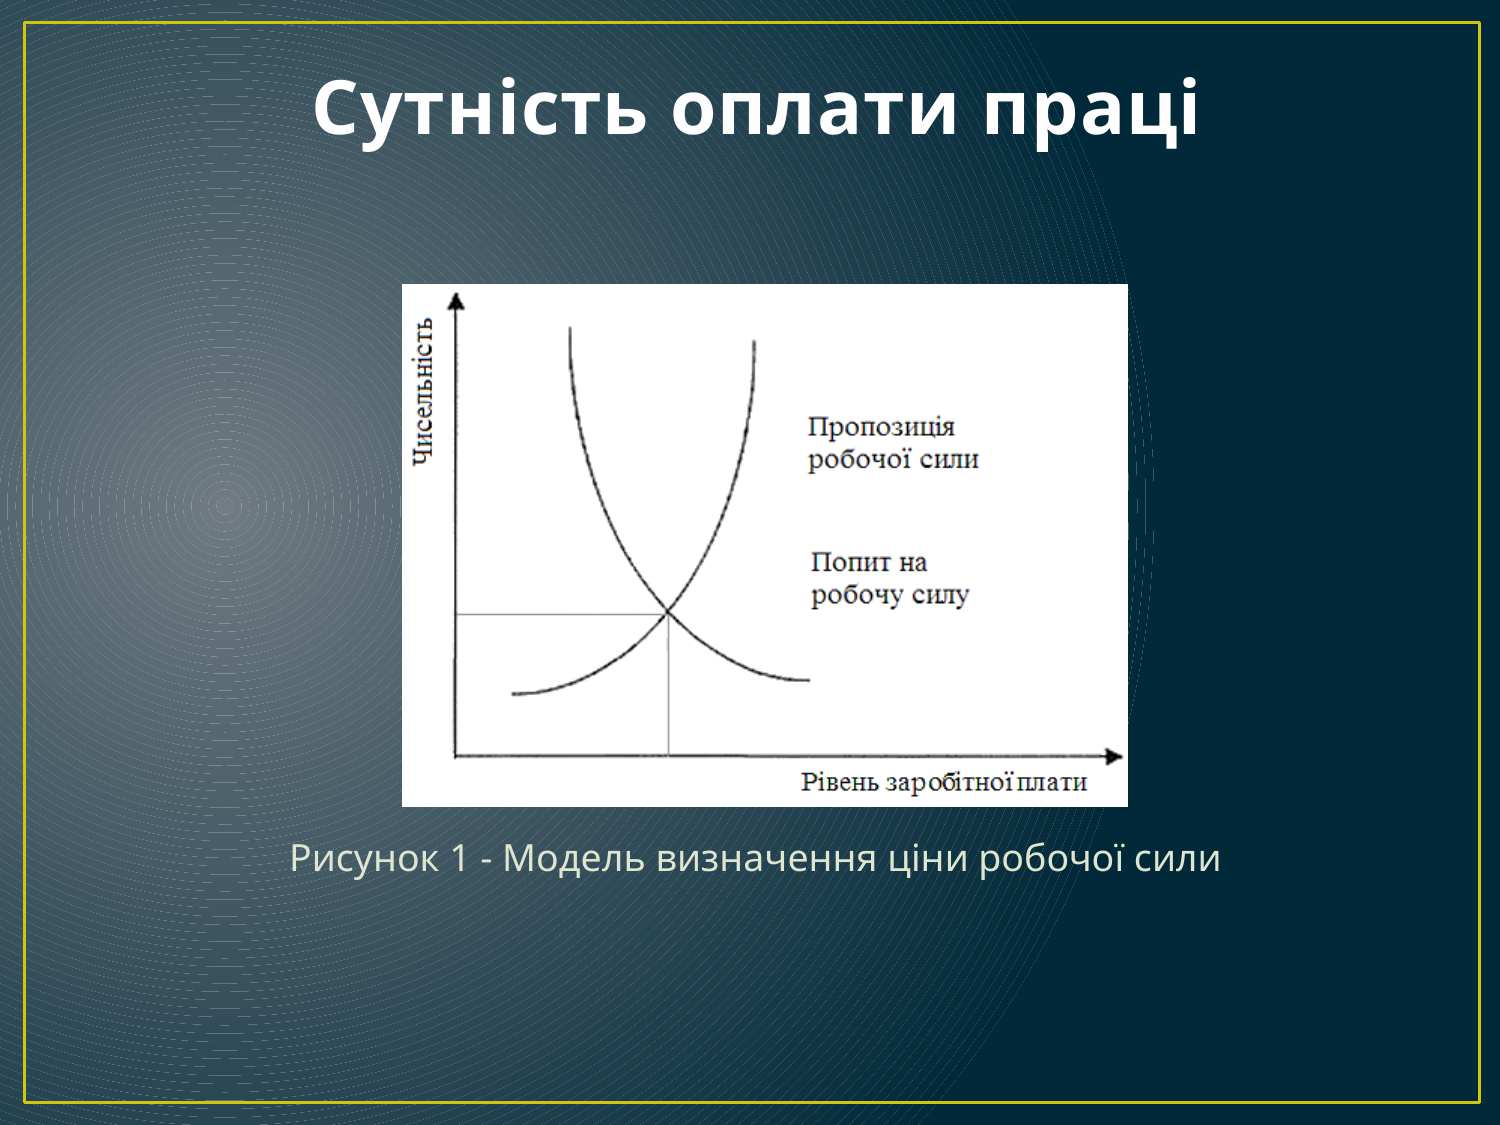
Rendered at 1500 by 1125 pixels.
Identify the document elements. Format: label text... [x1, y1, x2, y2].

picture [401, 284, 1128, 807]
list Рисунок 1 - Модель визначення ціни робочої сили [123, 196, 1388, 1035]
title Сутність оплати праці [186, 42, 1329, 158]
